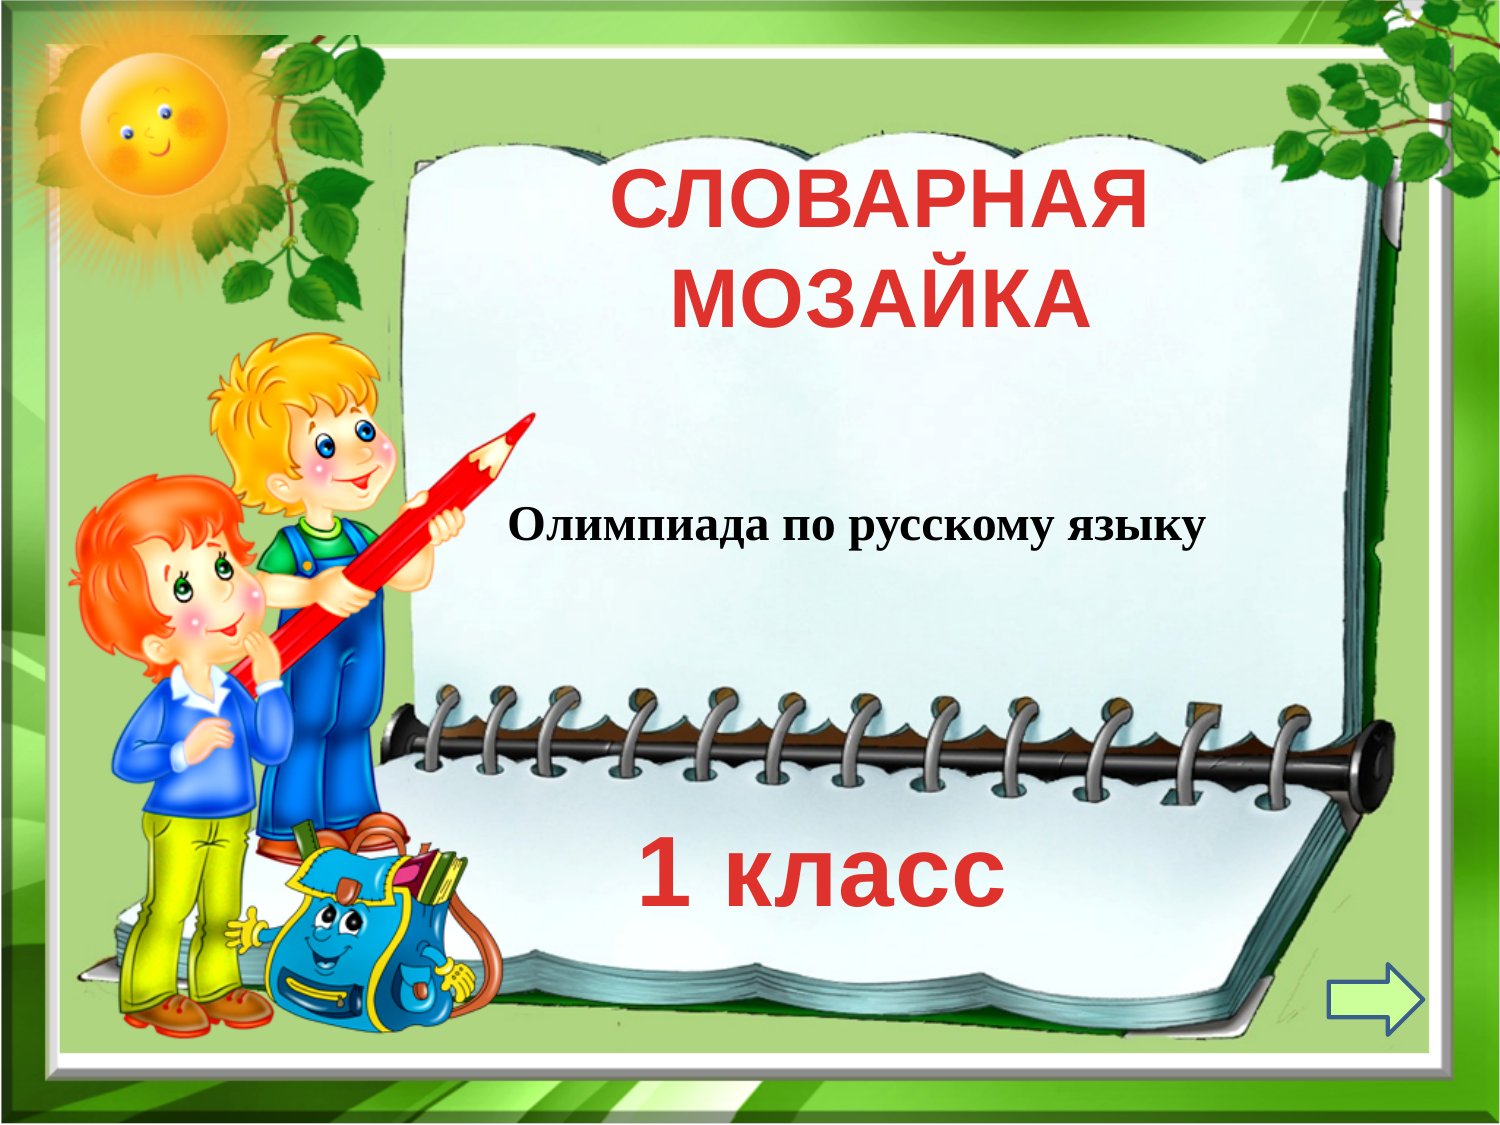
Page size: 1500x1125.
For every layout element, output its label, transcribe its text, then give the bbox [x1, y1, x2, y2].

text_box СЛОВАРНАЯ МОЗАЙКА [419, 137, 1343, 353]
text_box [1326, 962, 1426, 1037]
text_box 1 класс [621, 798, 1023, 934]
text_box Олимпиада по русскому языку [454, 483, 1282, 559]
picture [0, 0, 1500, 1125]
